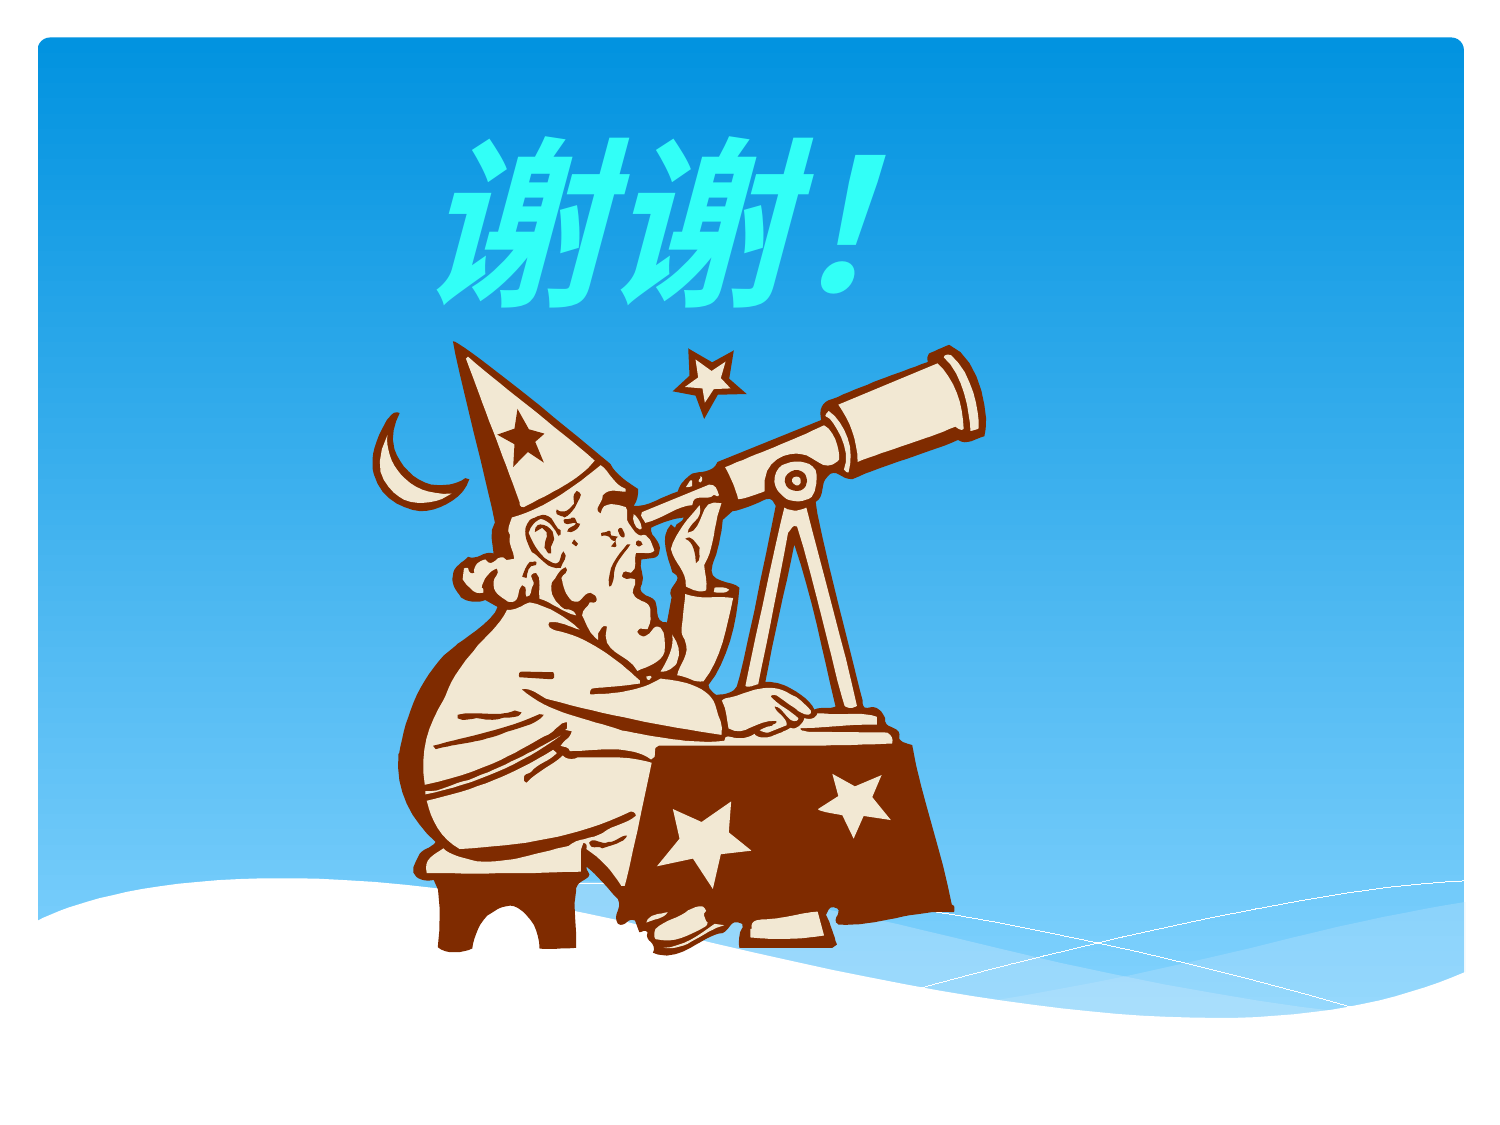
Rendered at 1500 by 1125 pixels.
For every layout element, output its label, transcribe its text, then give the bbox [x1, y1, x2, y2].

picture [366, 337, 991, 964]
subtitle 谢谢！ [135, 101, 1258, 965]
